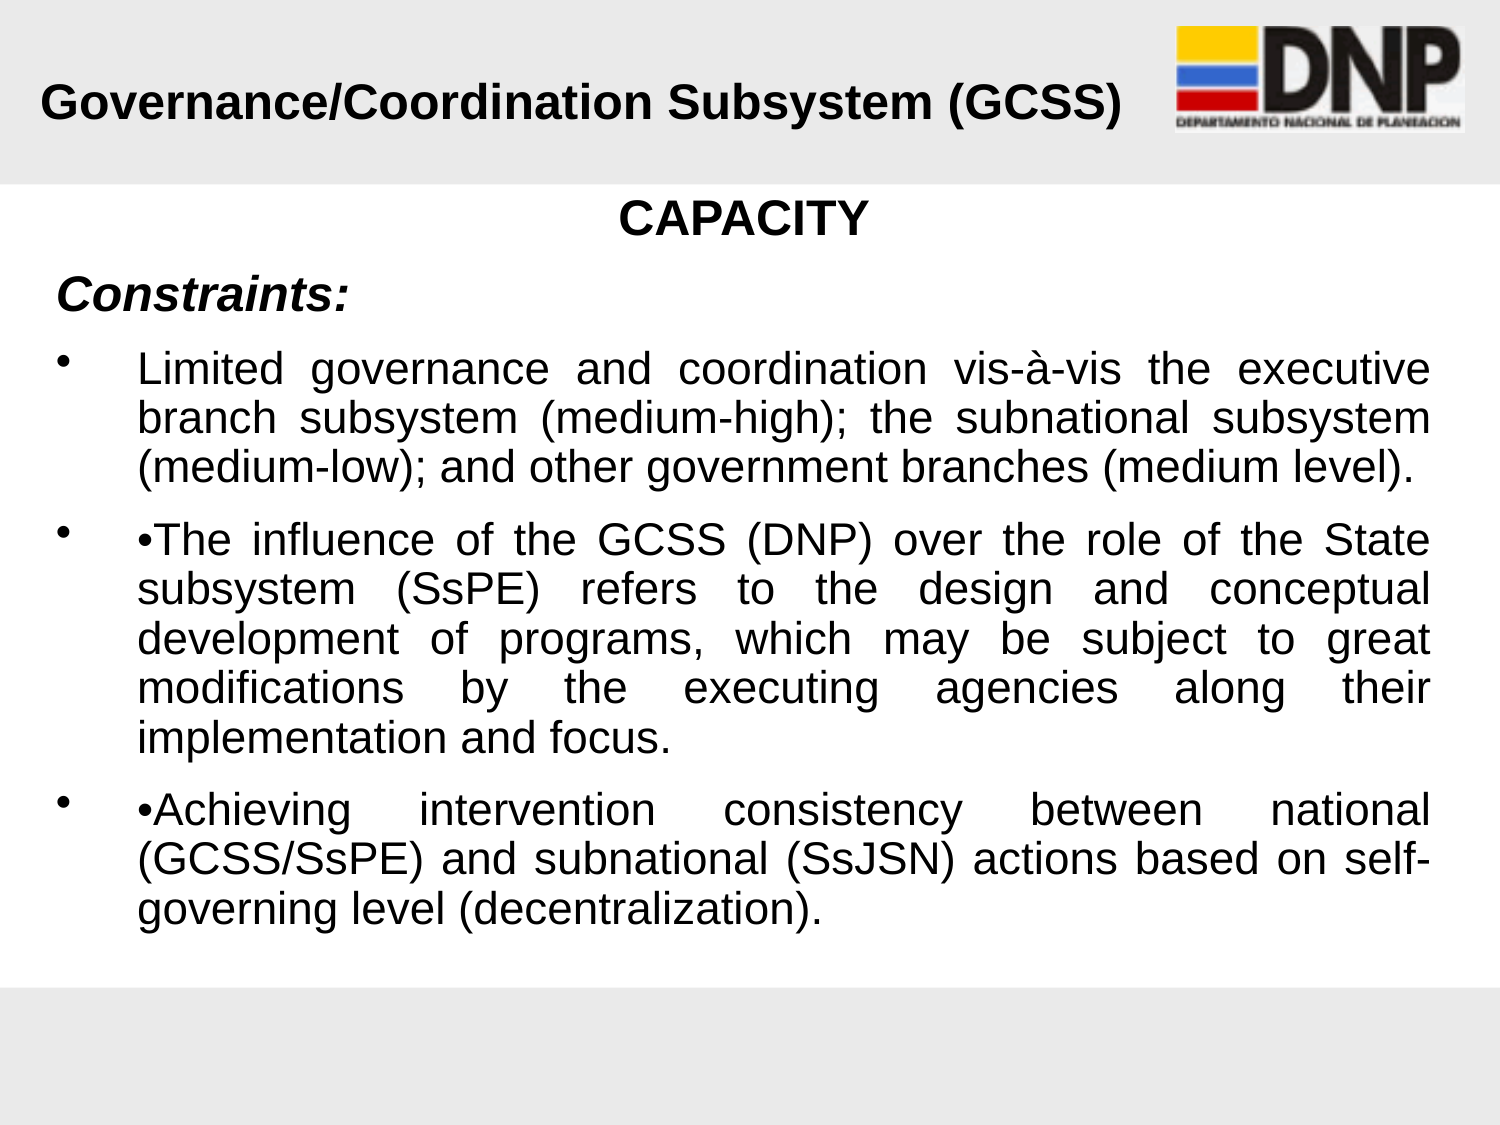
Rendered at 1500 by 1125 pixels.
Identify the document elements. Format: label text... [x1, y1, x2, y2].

picture [1174, 26, 1465, 134]
text_box Governance/Coordination Subsystem (GCSS) [0, 62, 1164, 137]
text_box [0, 987, 1500, 1125]
text_box [0, 0, 1500, 181]
text_box CAPACITY Constraints: Limited governance and coordination vis-à-vis the executive branch subsystem (medium-high); the subnational subsystem (medium-low); and other government branches (medium level). •The influence of the GCSS (DNP) over the role of the State subsystem (SsPE) refers to the design and conceptual development of programs, which may be subject to great modifications by the executing agencies along their implementation and focus. •Achieving intervention consistency between national (GCSS/SsPE) and subnational (SsJSN) actions based on self-governing level (decentralization). [41, 187, 1447, 942]
